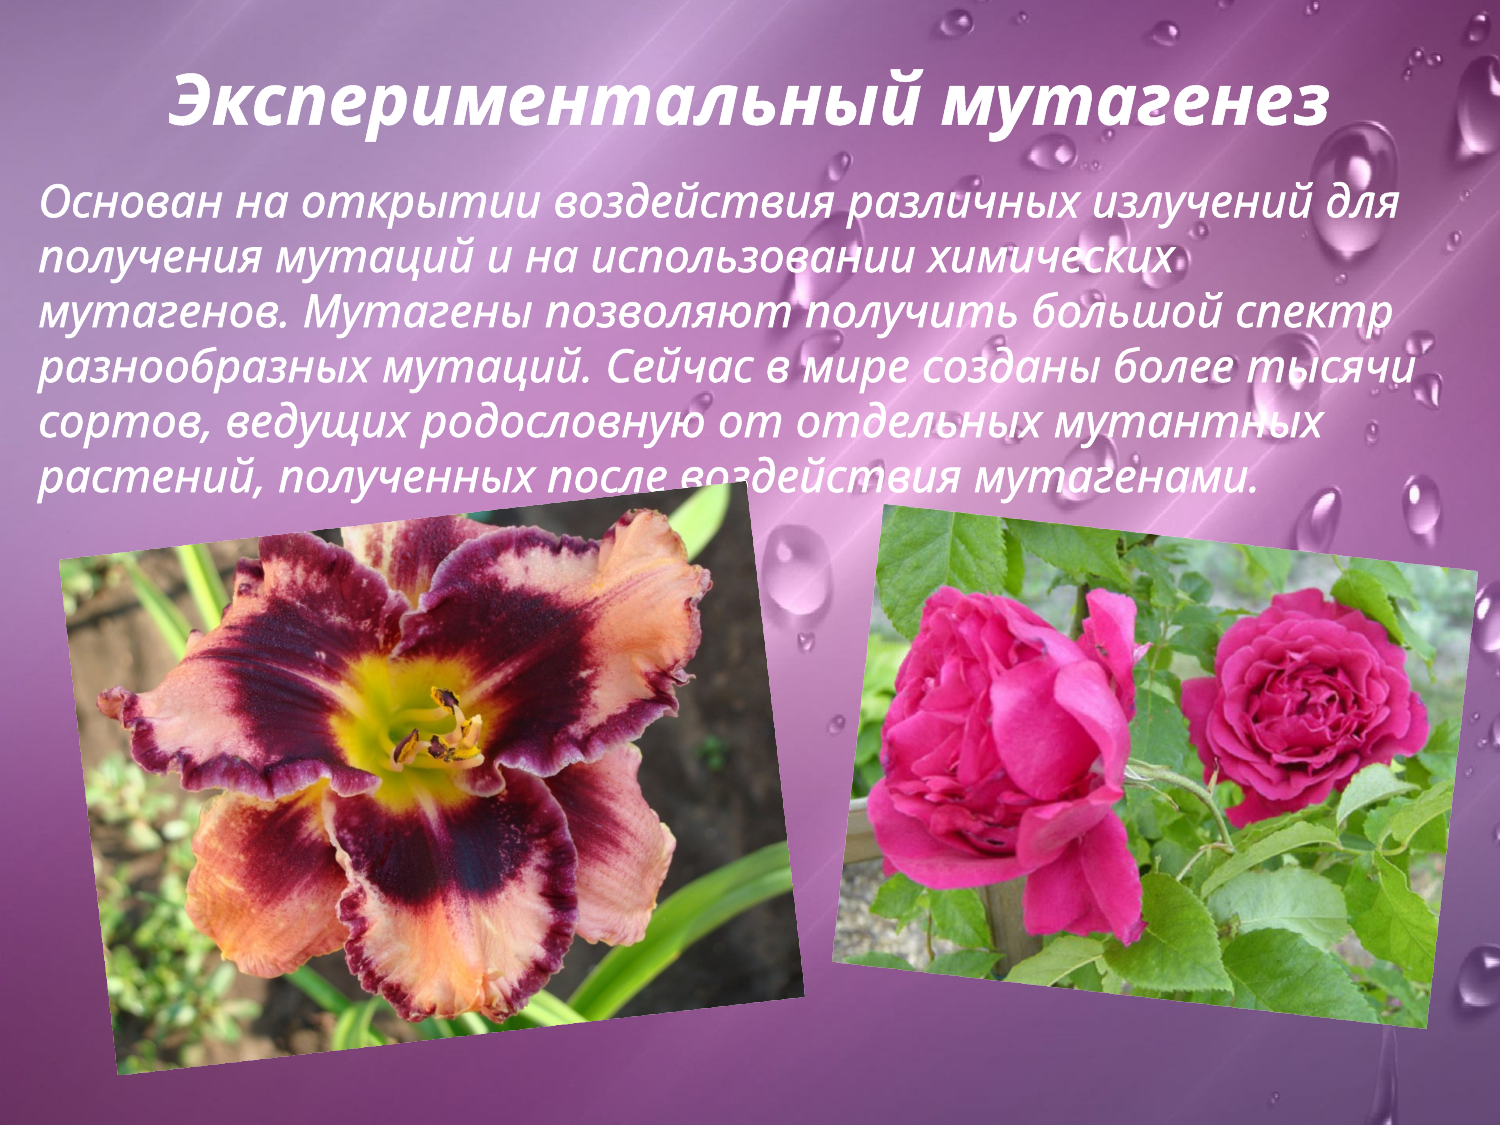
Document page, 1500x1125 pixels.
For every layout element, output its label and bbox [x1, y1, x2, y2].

picture [85, 517, 778, 1038]
list [0, 0, 1500, 1125]
picture [855, 535, 1454, 997]
